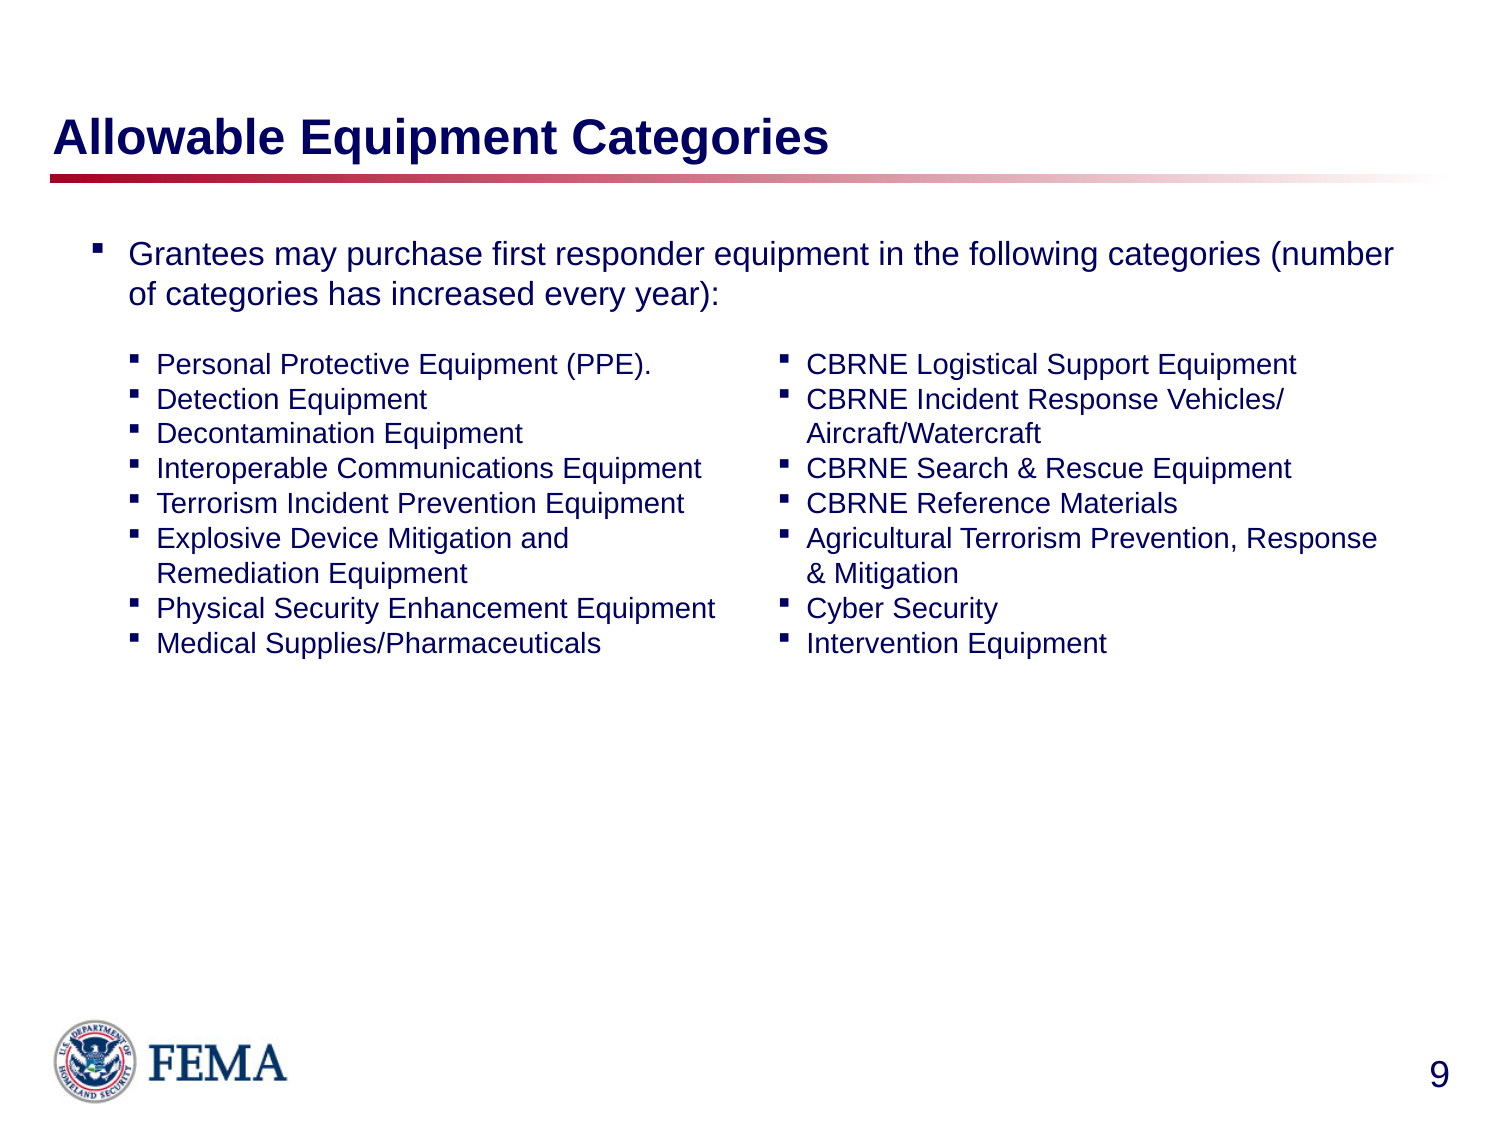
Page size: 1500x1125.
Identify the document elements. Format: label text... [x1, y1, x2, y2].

text_box Personal Protective Equipment (PPE). Detection Equipment Decontamination Equipment Interoperable Communications Equipment Terrorism Incident Prevention Equipment Explosive Device Mitigation and Remediation Equipment Physical Security Enhancement Equipment Medical Supplies/Pharmaceuticals [112, 337, 745, 743]
slide_number 9 [1099, 1024, 1451, 1103]
picture [51, 1017, 290, 1106]
title Allowable Equipment Categories [36, 0, 1435, 173]
text_box CBRNE Logistical Support Equipment CBRNE Incident Response Vehicles/ Aircraft/Watercraft CBRNE Search & Rescue Equipment CBRNE Reference Materials Agricultural Terrorism Prevention, Response & Mitigation Cyber Security Intervention Equipment [762, 337, 1395, 743]
list Grantees may purchase first responder equipment in the following categories (number of categories has increased every year): [74, 224, 1426, 968]
